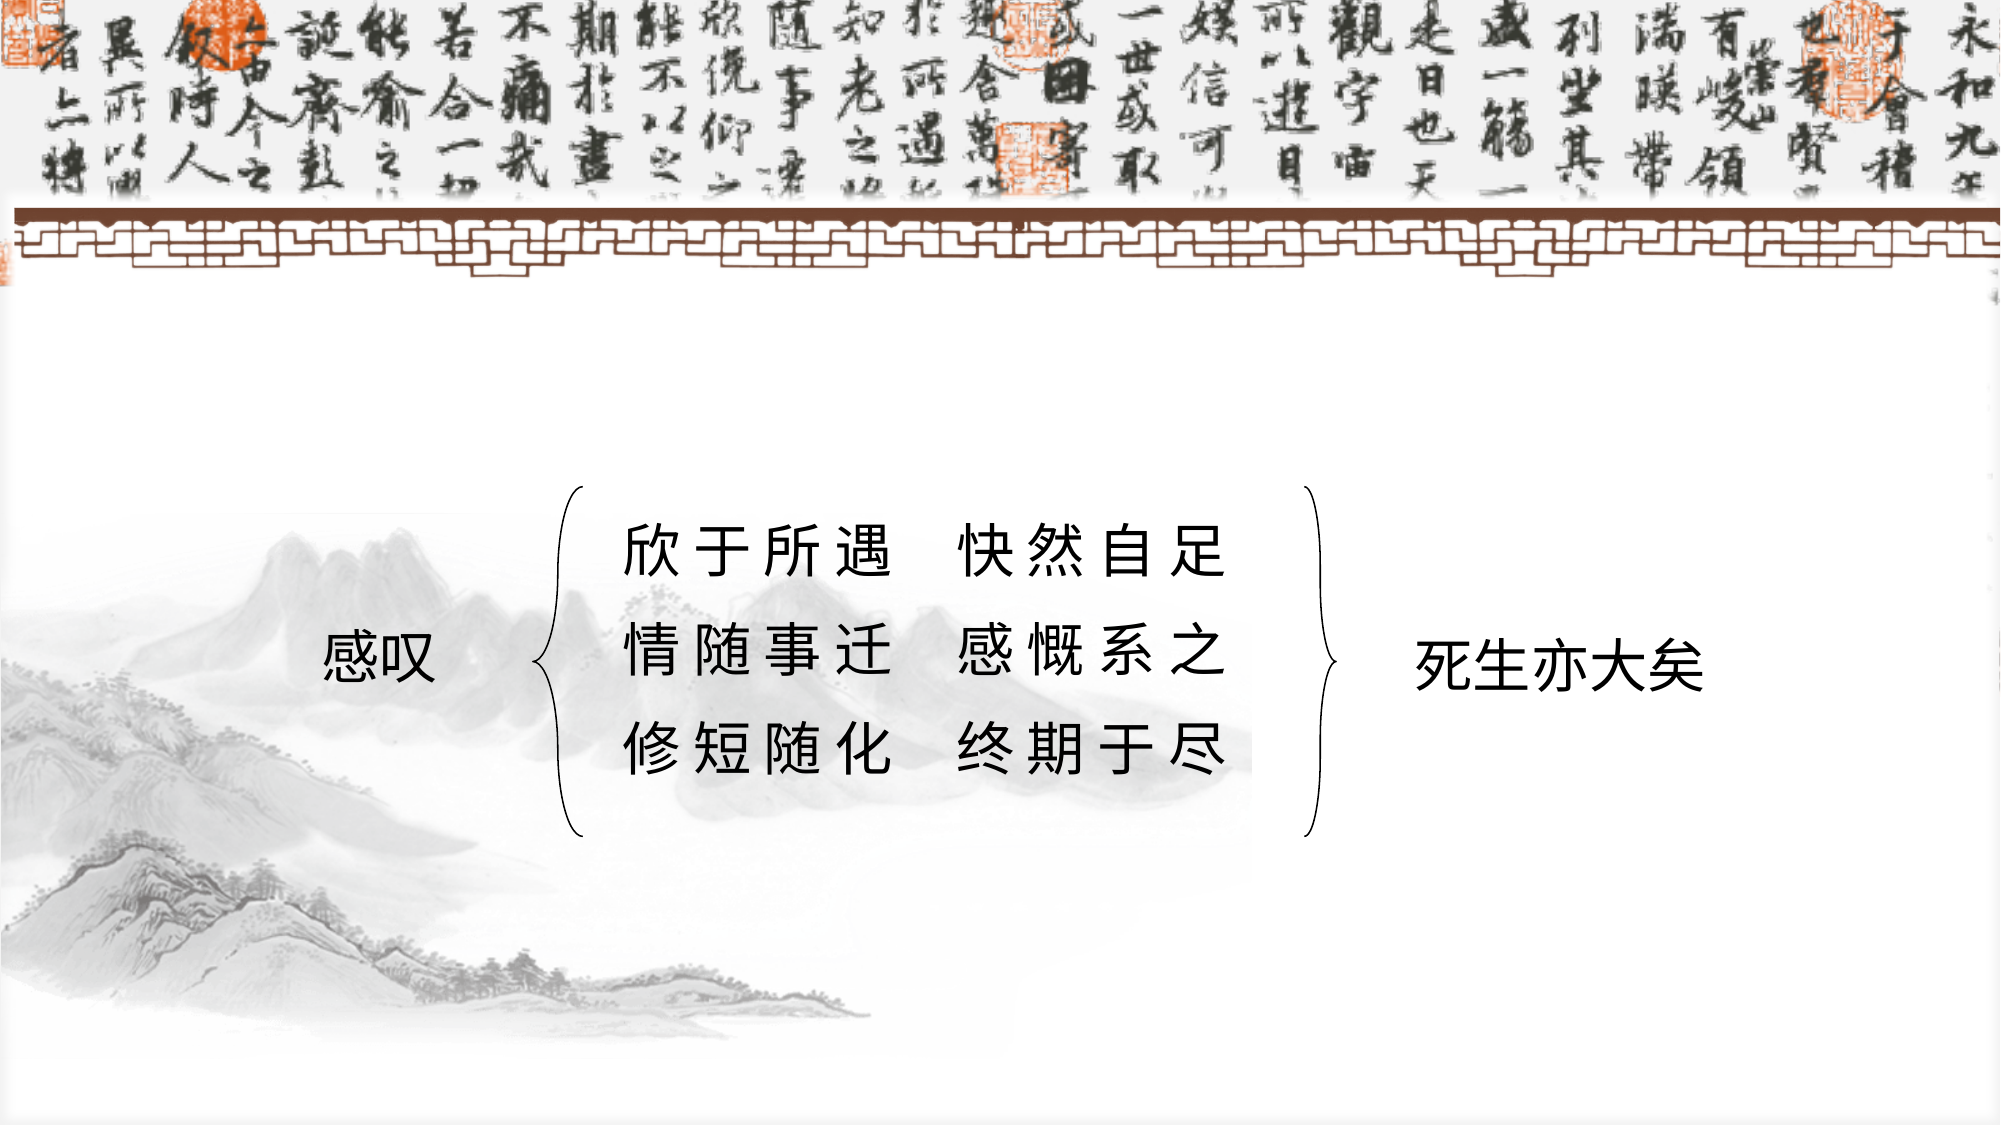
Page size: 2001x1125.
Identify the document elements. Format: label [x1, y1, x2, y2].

text_box [306, 486, 1850, 837]
picture [0, 0, 2001, 1125]
